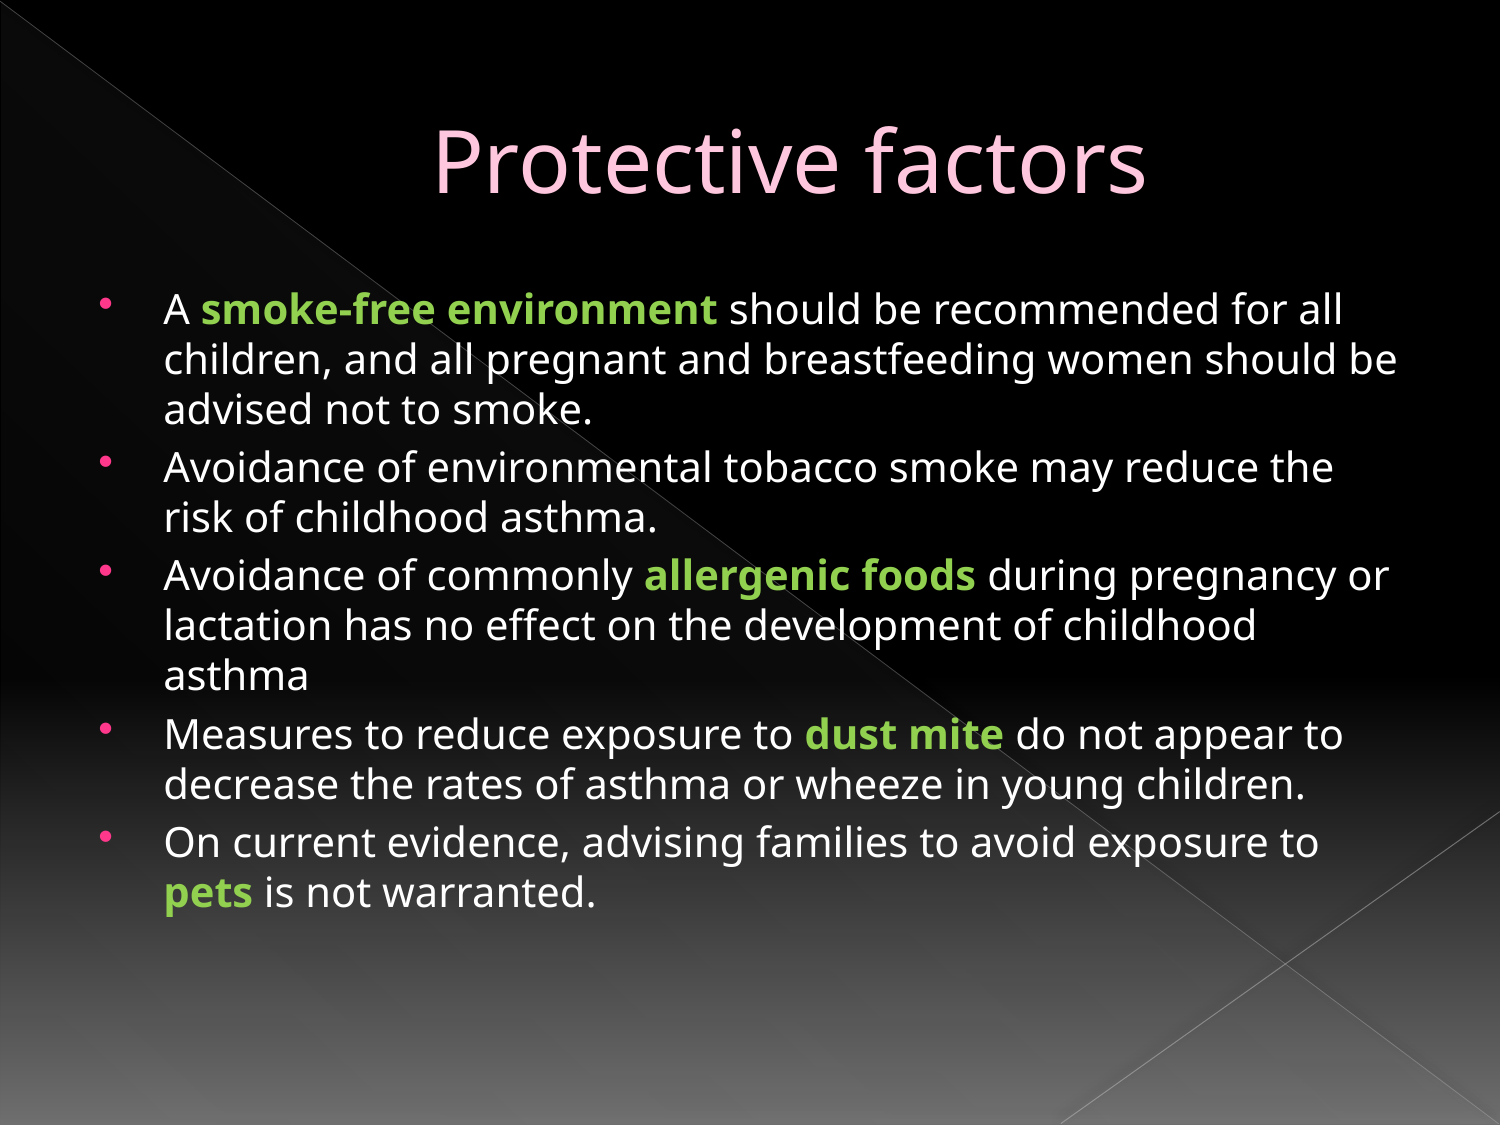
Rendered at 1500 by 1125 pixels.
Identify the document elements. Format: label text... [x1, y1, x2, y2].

title Protective factors [75, 43, 1425, 274]
list A smoke-free environment should be recommended for all children, and all pregnant and breastfeeding women should be advised not to smoke. Avoidance of environmental tobacco smoke may reduce the risk of childhood asthma. Avoidance of commonly allergenic foods during pregnancy or lactation has no effect on the development of childhood asthma Measures to reduce exposure to dust mite do not appear to decrease the rates of asthma or wheeze in young children. On current evidence, advising families to avoid exposure to pets is not warranted. [75, 275, 1425, 1025]
